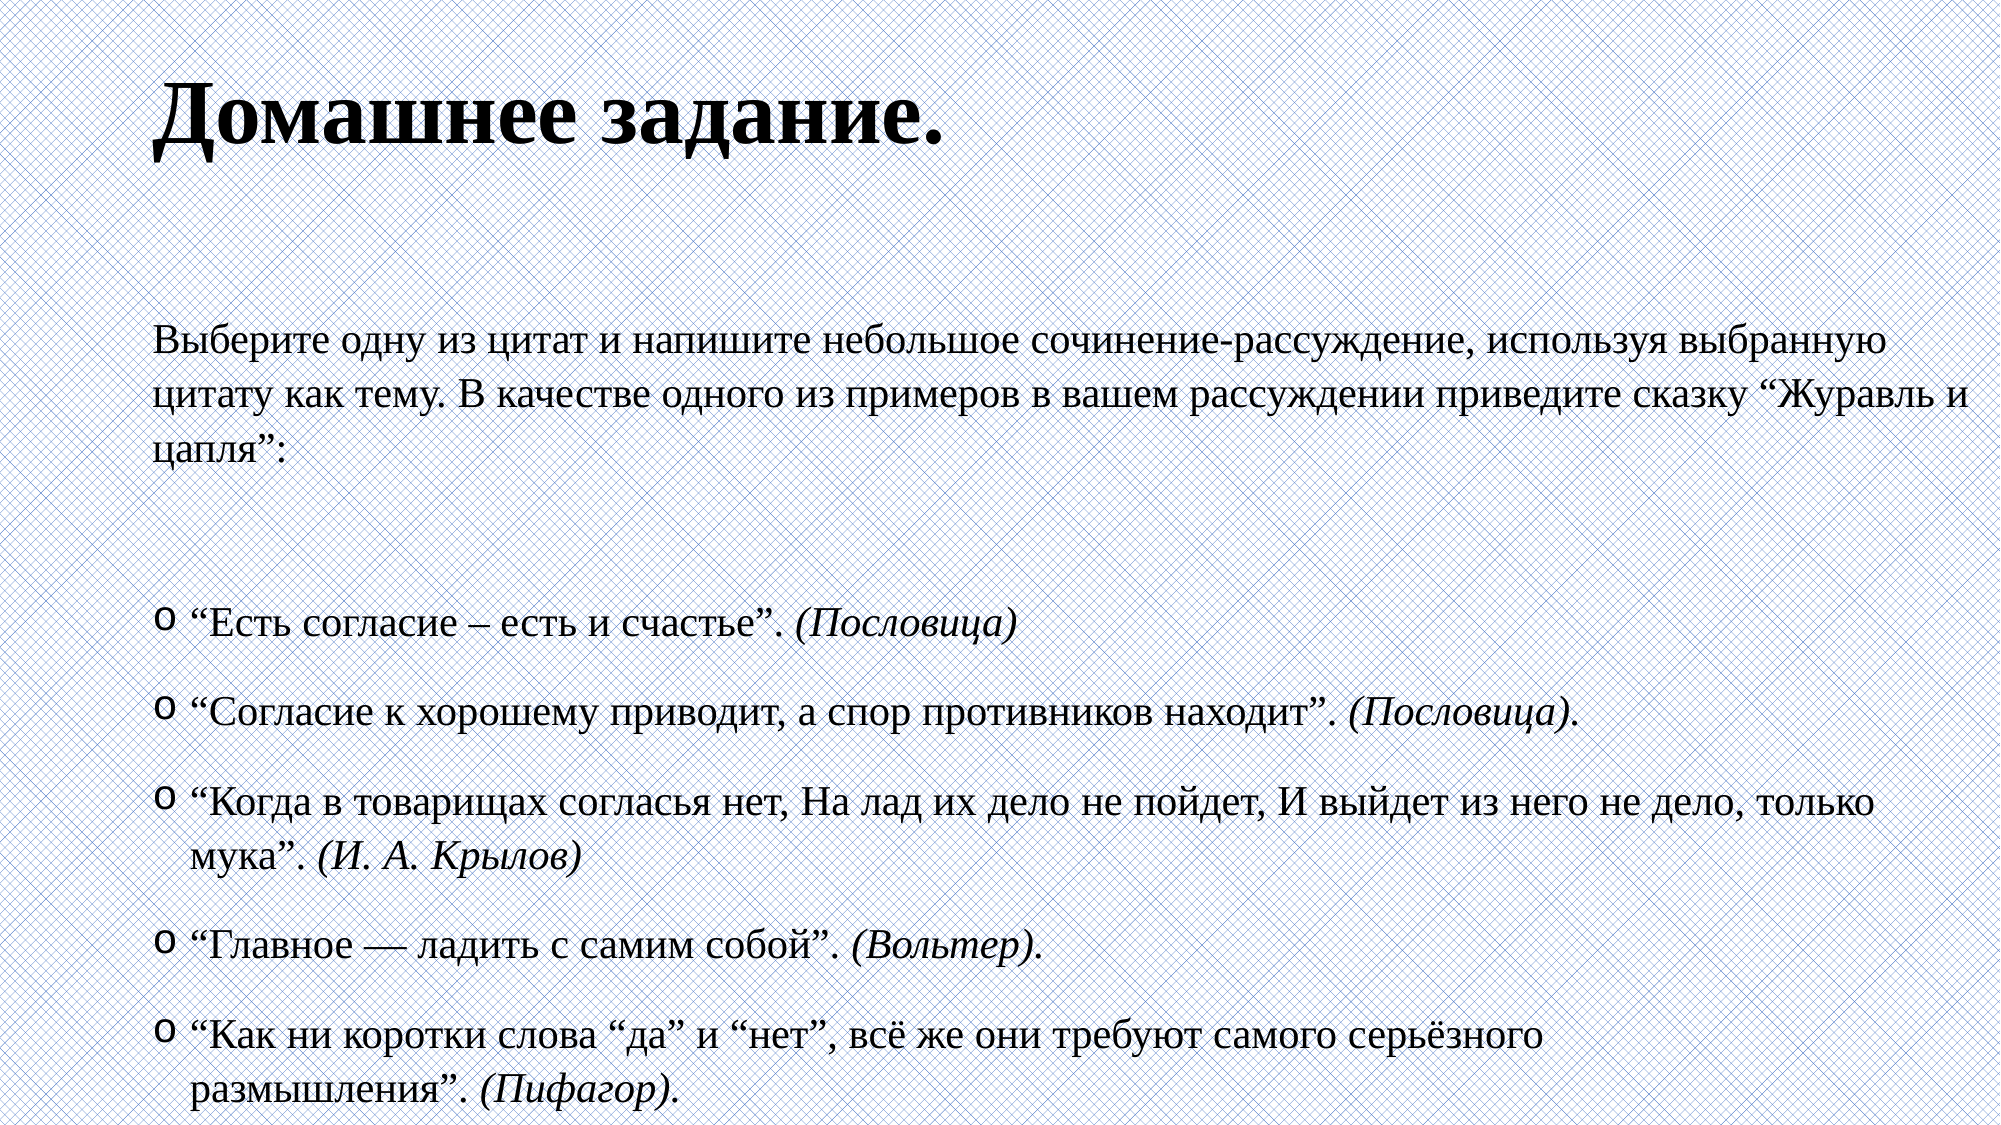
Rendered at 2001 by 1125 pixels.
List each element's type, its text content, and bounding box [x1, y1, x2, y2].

title Домашнее задание. [137, 59, 1863, 278]
list Выберите одну из цитат и напишите небольшое сочинение-рассуждение, используя выбранную цитату как тему. В качестве одного из примеров в вашем рассуждении приведите сказку “Журавль и цапля”: “Есть согласие – есть и счастье”. (Пословица) “Согласие к хорошему приводит, а спор противников находит”. (Пословица). “Когда в товарищах согласья нет, На лад их дело не пойдет, И выйдет из него не дело, только мука”. (И. А. Крылов) “Главное — ладить с самим собой”. (Вольтер). “Как ни коротки слова “да” и “нет”, всё же они требуют самого серьёзного размышления”. (Пифагор). [137, 299, 1989, 1125]
